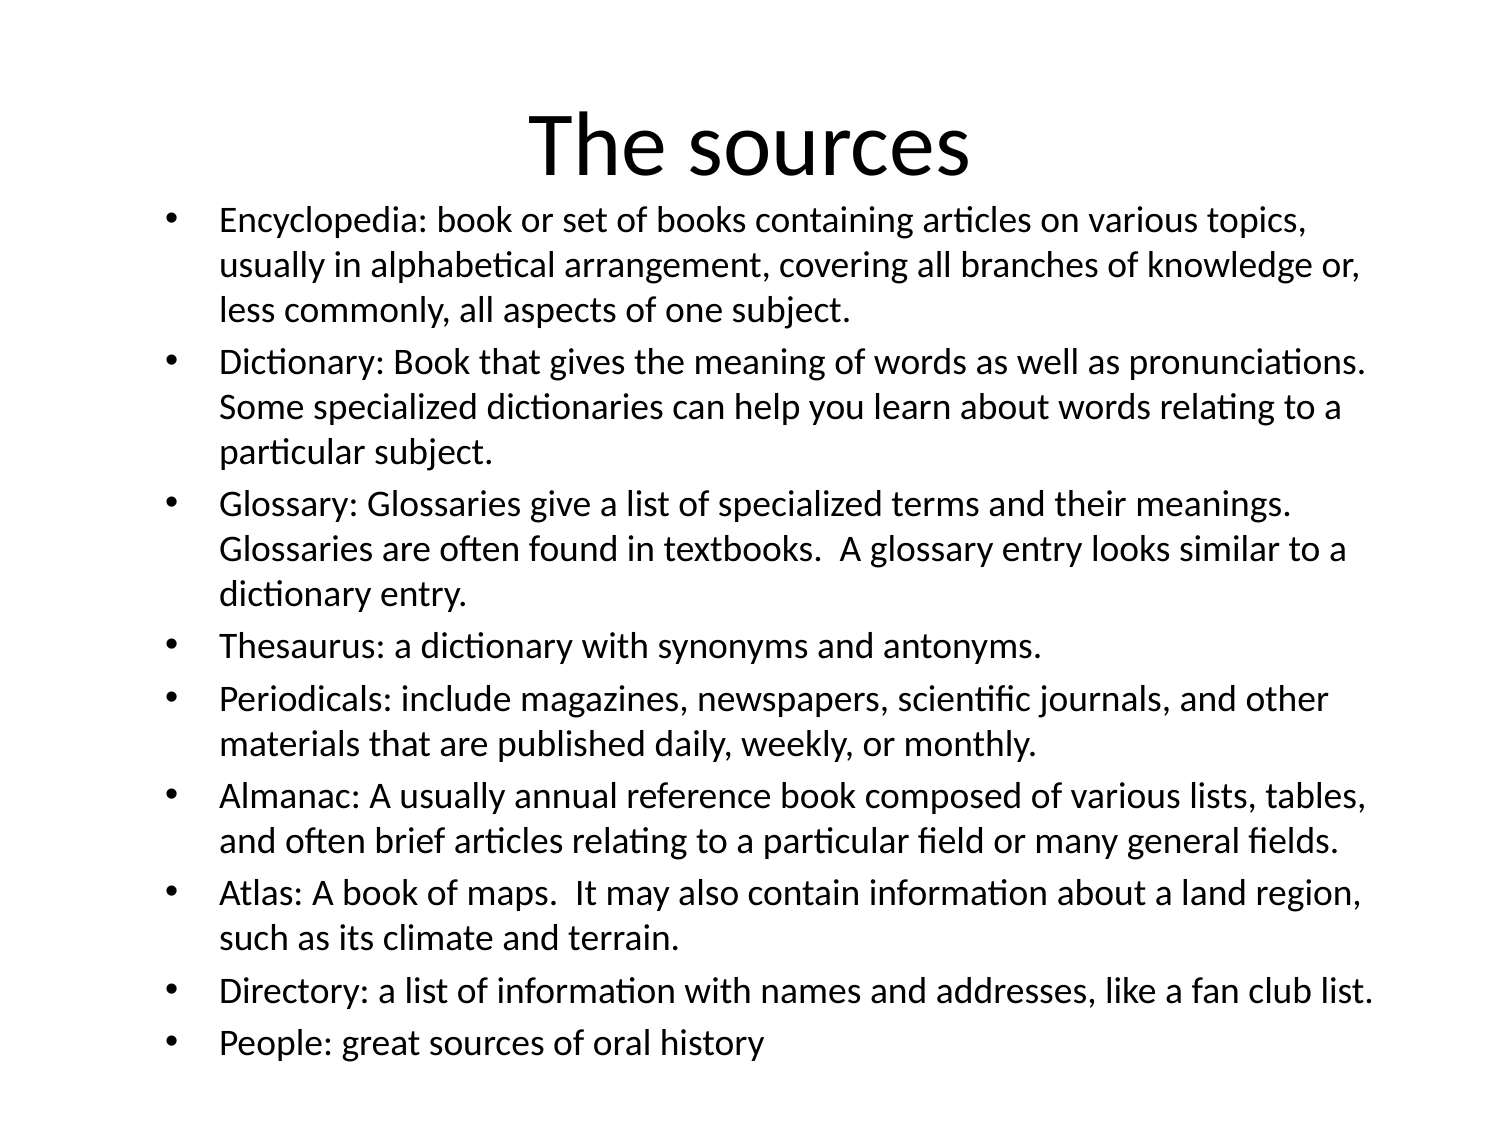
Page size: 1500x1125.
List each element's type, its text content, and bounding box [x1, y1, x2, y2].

title The sources [75, 45, 1425, 233]
list Encyclopedia: book or set of books containing articles on various topics, usually in alphabetical arrangement, covering all branches of knowledge or, less commonly, all aspects of one subject. Dictionary: Book that gives the meaning of words as well as pronunciations. Some specialized dictionaries can help you learn about words relating to a particular subject. Glossary: Glossaries give a list of specialized terms and their meanings. Glossaries are often found in textbooks. A glossary entry looks similar to a dictionary entry. Thesaurus: a dictionary with synonyms and antonyms. Periodicals: include magazines, newspapers, scientific journals, and other materials that are published daily, weekly, or monthly. Almanac: A usually annual reference book composed of various lists, tables, and often brief articles relating to a particular field or many general fields. Atlas: A book of maps. It may also contain information about a land region, such as its climate and terrain. Directory: a list of information with names and addresses, like a fan club list. People: great sources of oral history [150, 187, 1425, 1088]
